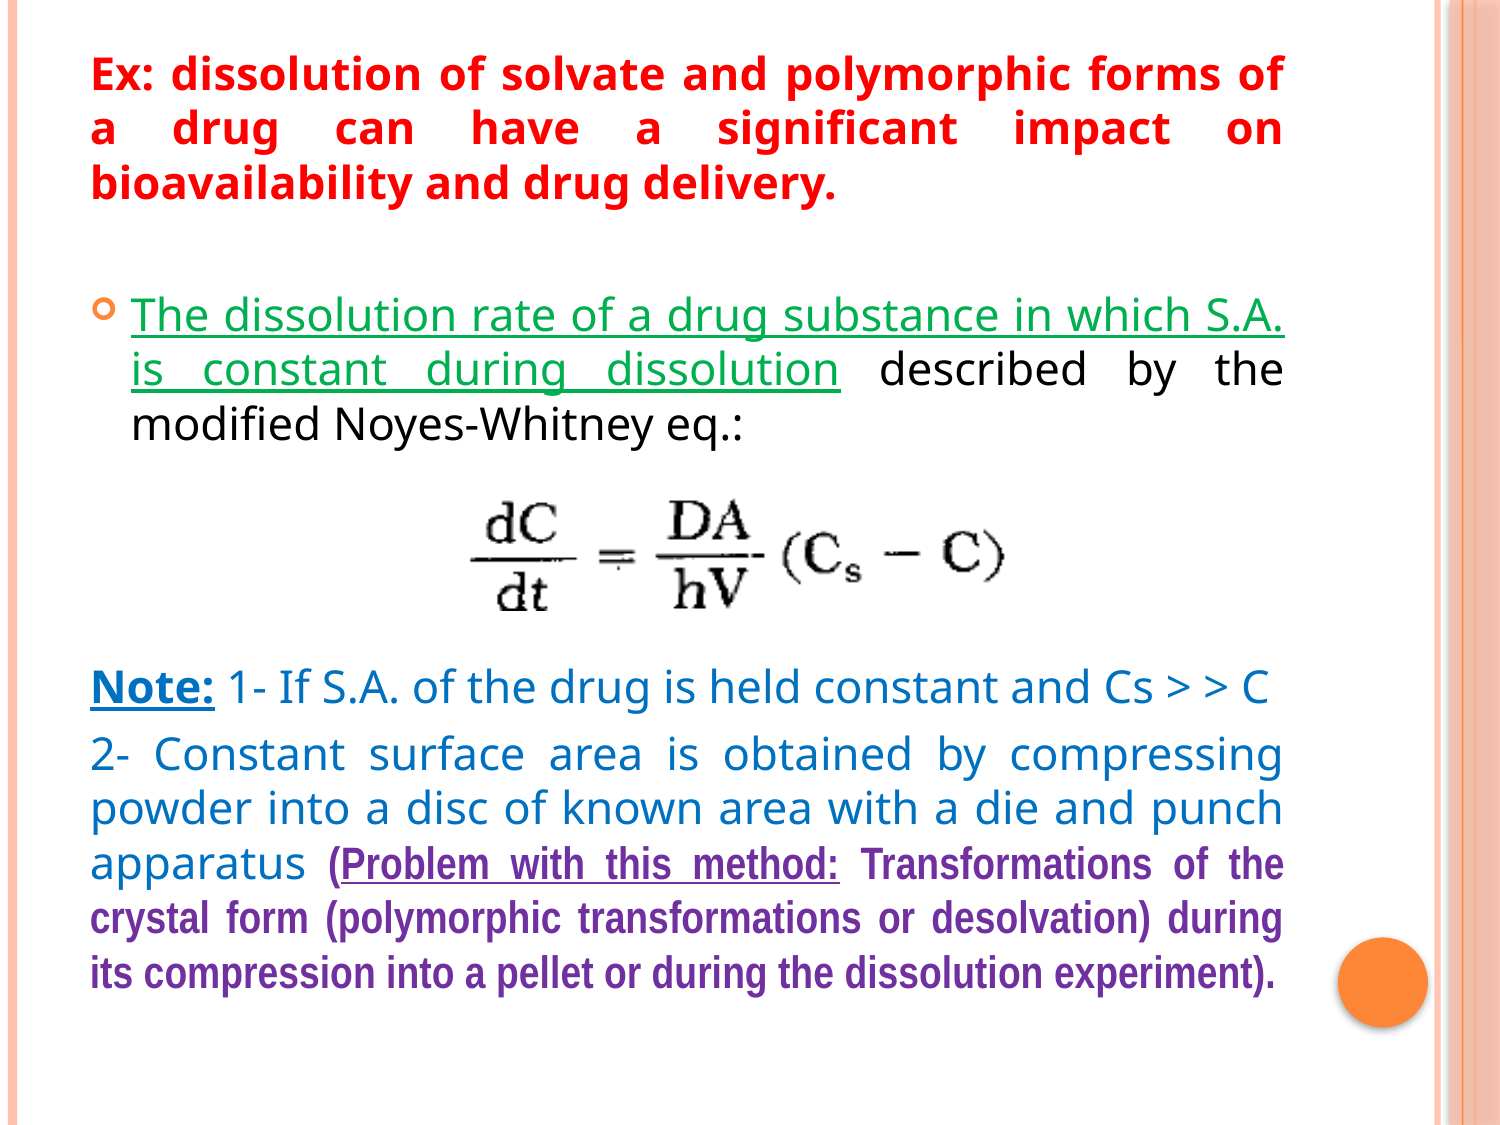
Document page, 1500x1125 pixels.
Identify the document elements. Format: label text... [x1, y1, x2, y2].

picture [461, 486, 1026, 611]
list Ex: dissolution of solvate and polymorphic forms of a drug can have a significant impact on bioavailability and drug delivery. The dissolution rate of a drug substance in which S.A. is constant during dissolution described by the modified Noyes-Whitney eq.: Note: 1- If S.A. of the drug is held constant and Cs > > C 2- Constant surface area is obtained by compressing powder into a disc of known area with a die and punch apparatus (Problem with this method: Transformations of the crystal form (polymorphic transformations or desolvation) during its compression into a pellet or during the dissolution experiment). [75, 37, 1300, 1062]
